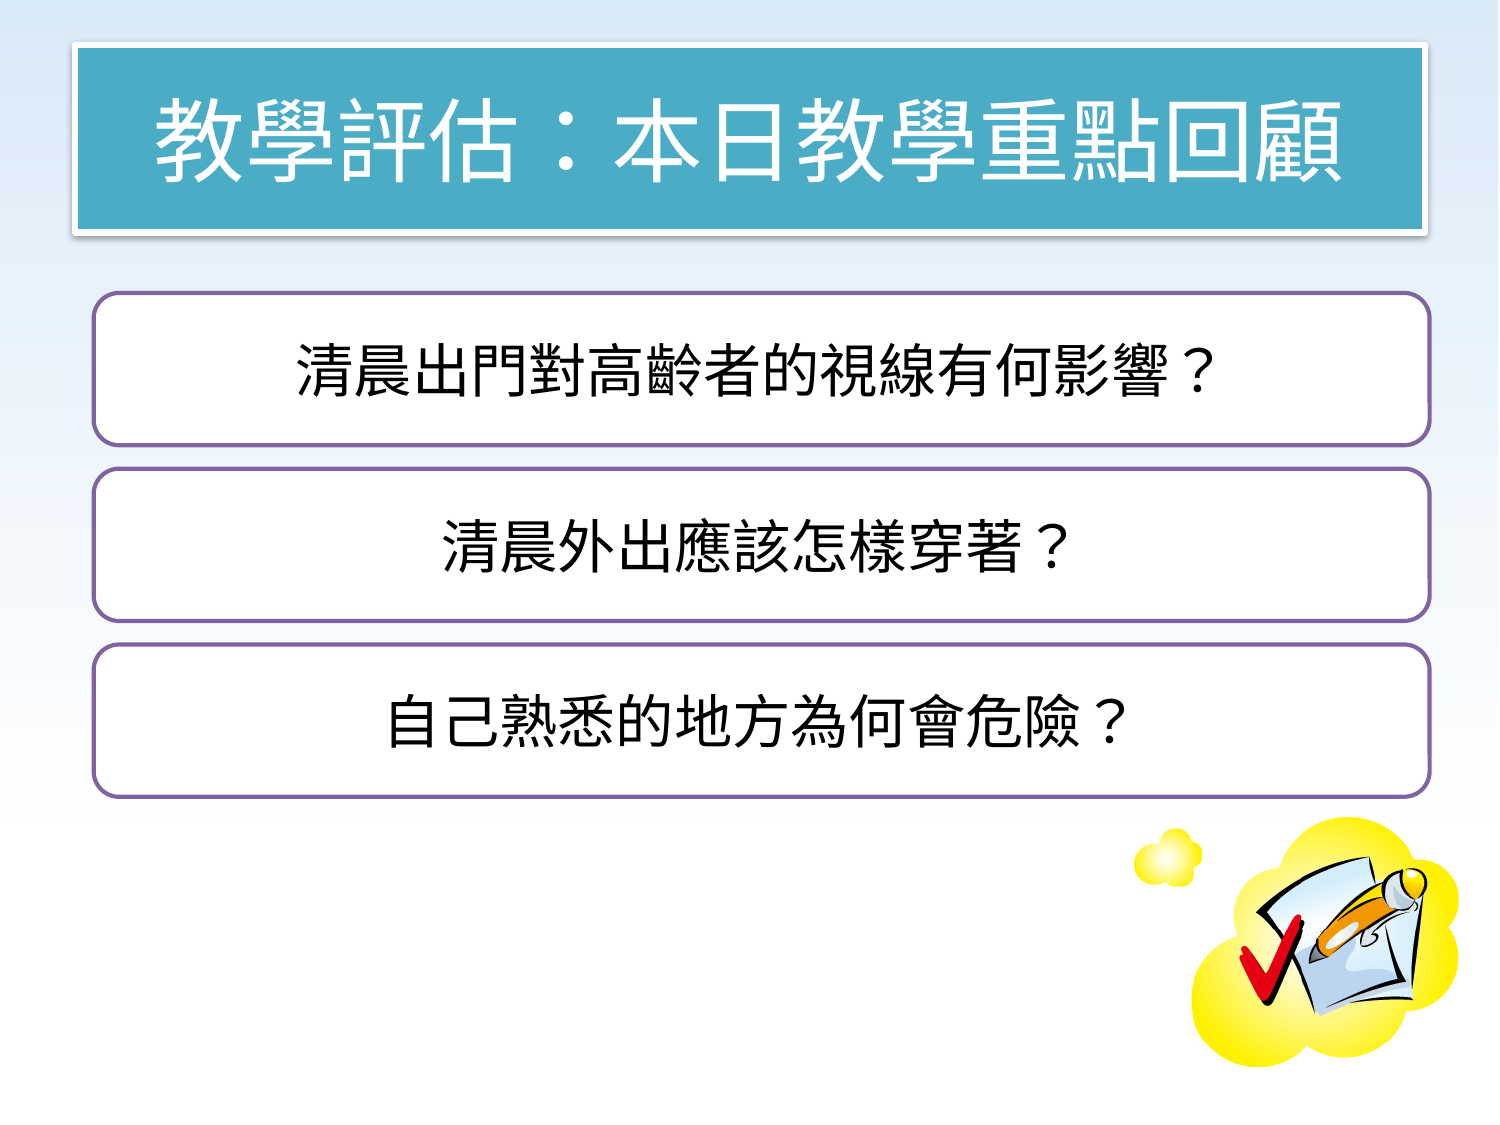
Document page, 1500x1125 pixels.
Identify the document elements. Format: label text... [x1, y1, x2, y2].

text_box 自己熟悉的地方為何會危險？ [91, 642, 1432, 799]
text_box 清晨外出應該怎樣穿著？ [91, 466, 1432, 624]
title 教學評估：本日教學重點回顧 [72, 42, 1428, 236]
picture [0, 0, 1500, 1125]
text_box 清晨出門對高齡者的視線有何影響？ [91, 290, 1432, 448]
